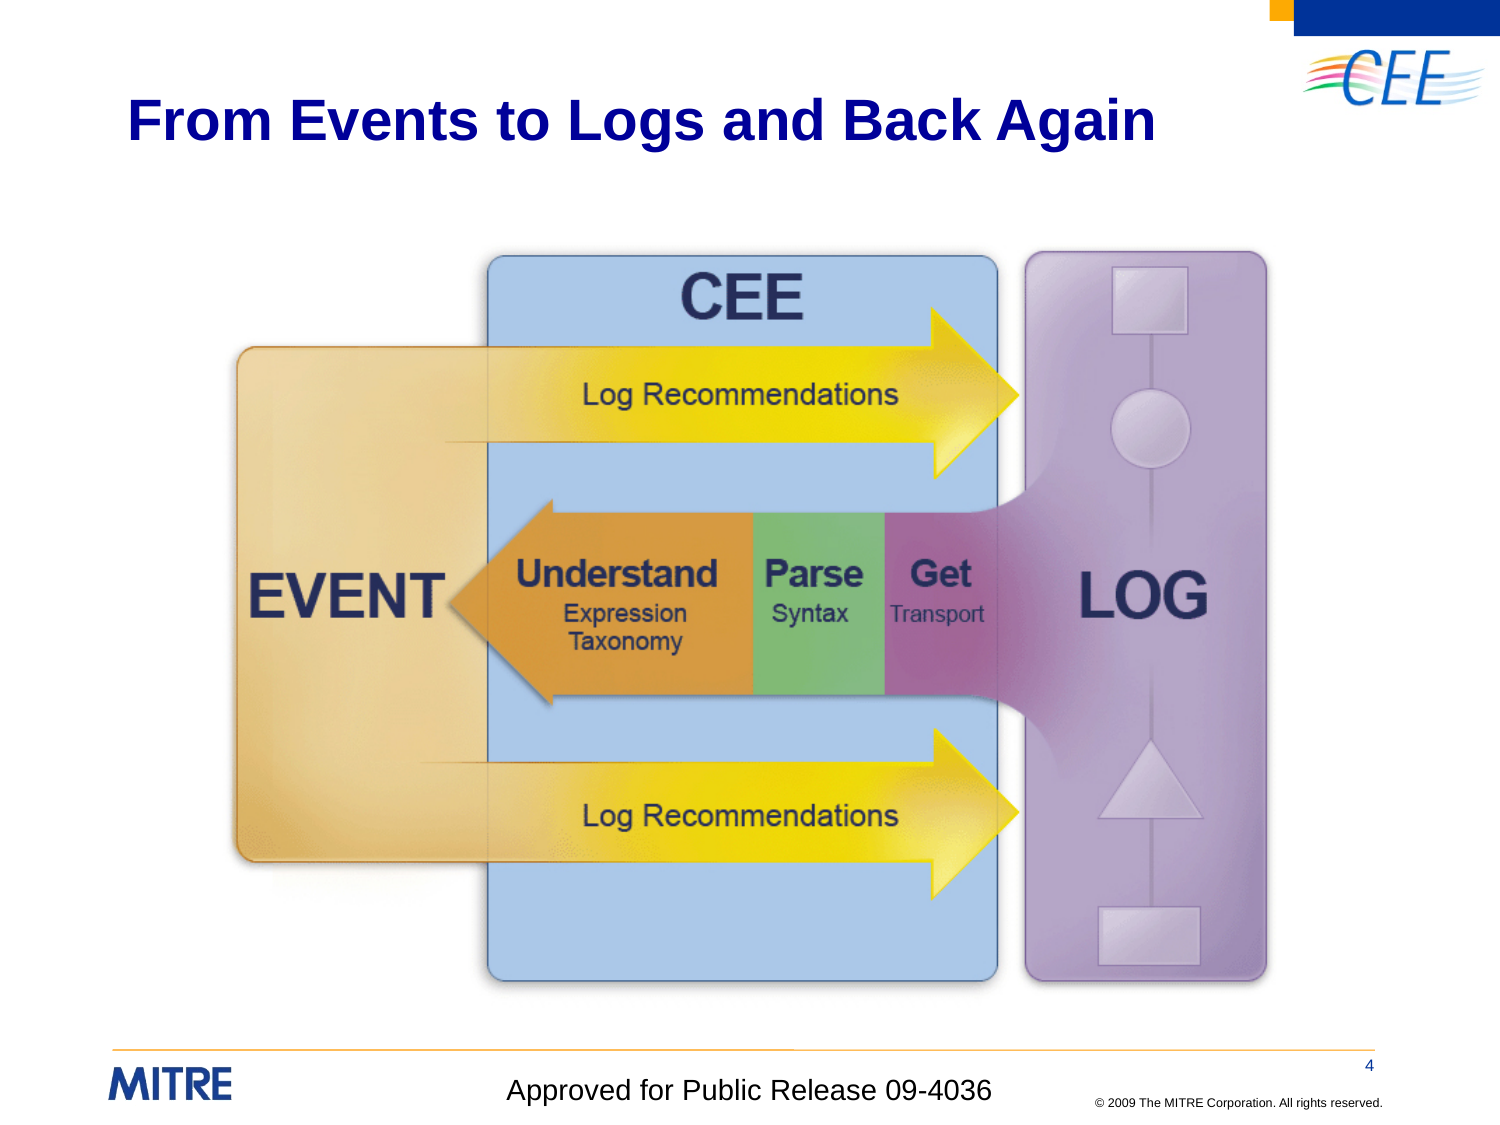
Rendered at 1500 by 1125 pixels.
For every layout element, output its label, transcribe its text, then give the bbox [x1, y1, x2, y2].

picture [1290, 37, 1500, 122]
picture [103, 1064, 236, 1106]
title From Events to Logs and Back Again [112, 45, 1375, 200]
slide_number 4 [1301, 1049, 1390, 1076]
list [189, 212, 1298, 1015]
